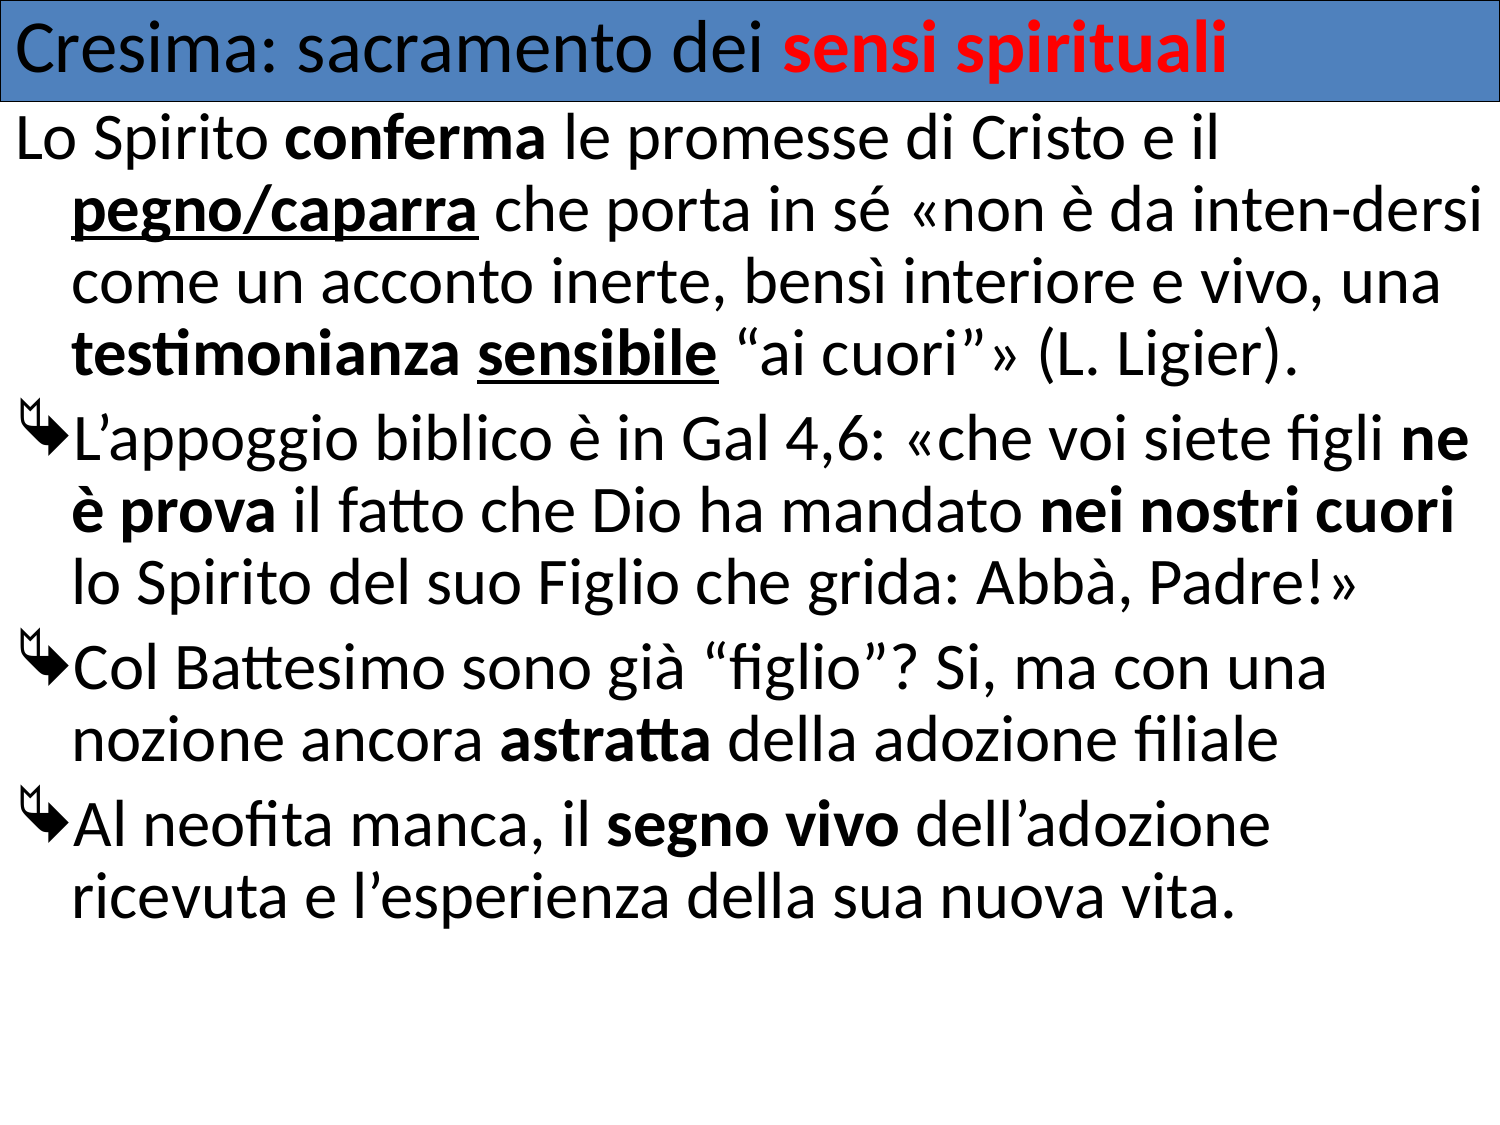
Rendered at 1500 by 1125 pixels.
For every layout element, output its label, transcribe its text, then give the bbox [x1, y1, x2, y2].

list Cresima: sacramento dei sensi spirituali Lo Spirito conferma le promesse di Cristo e il pegno/caparra che porta in sé «non è da inten-dersi come un acconto inerte, bensì interiore e vivo, una testimonianza sensibile “ai cuori”» (L. Ligier). L’appoggio biblico è in Gal 4,6: «che voi siete figli ne è prova il fatto che Dio ha mandato nei nostri cuori lo Spirito del suo Figlio che grida: Abbà, Padre!» Col Battesimo sono già “figlio”? Si, ma con una nozione ancora astratta della adozione filiale Al neofita manca, il segno vivo dell’adozione ricevuta e l’esperienza della sua nuova vita. [0, 0, 1500, 1125]
